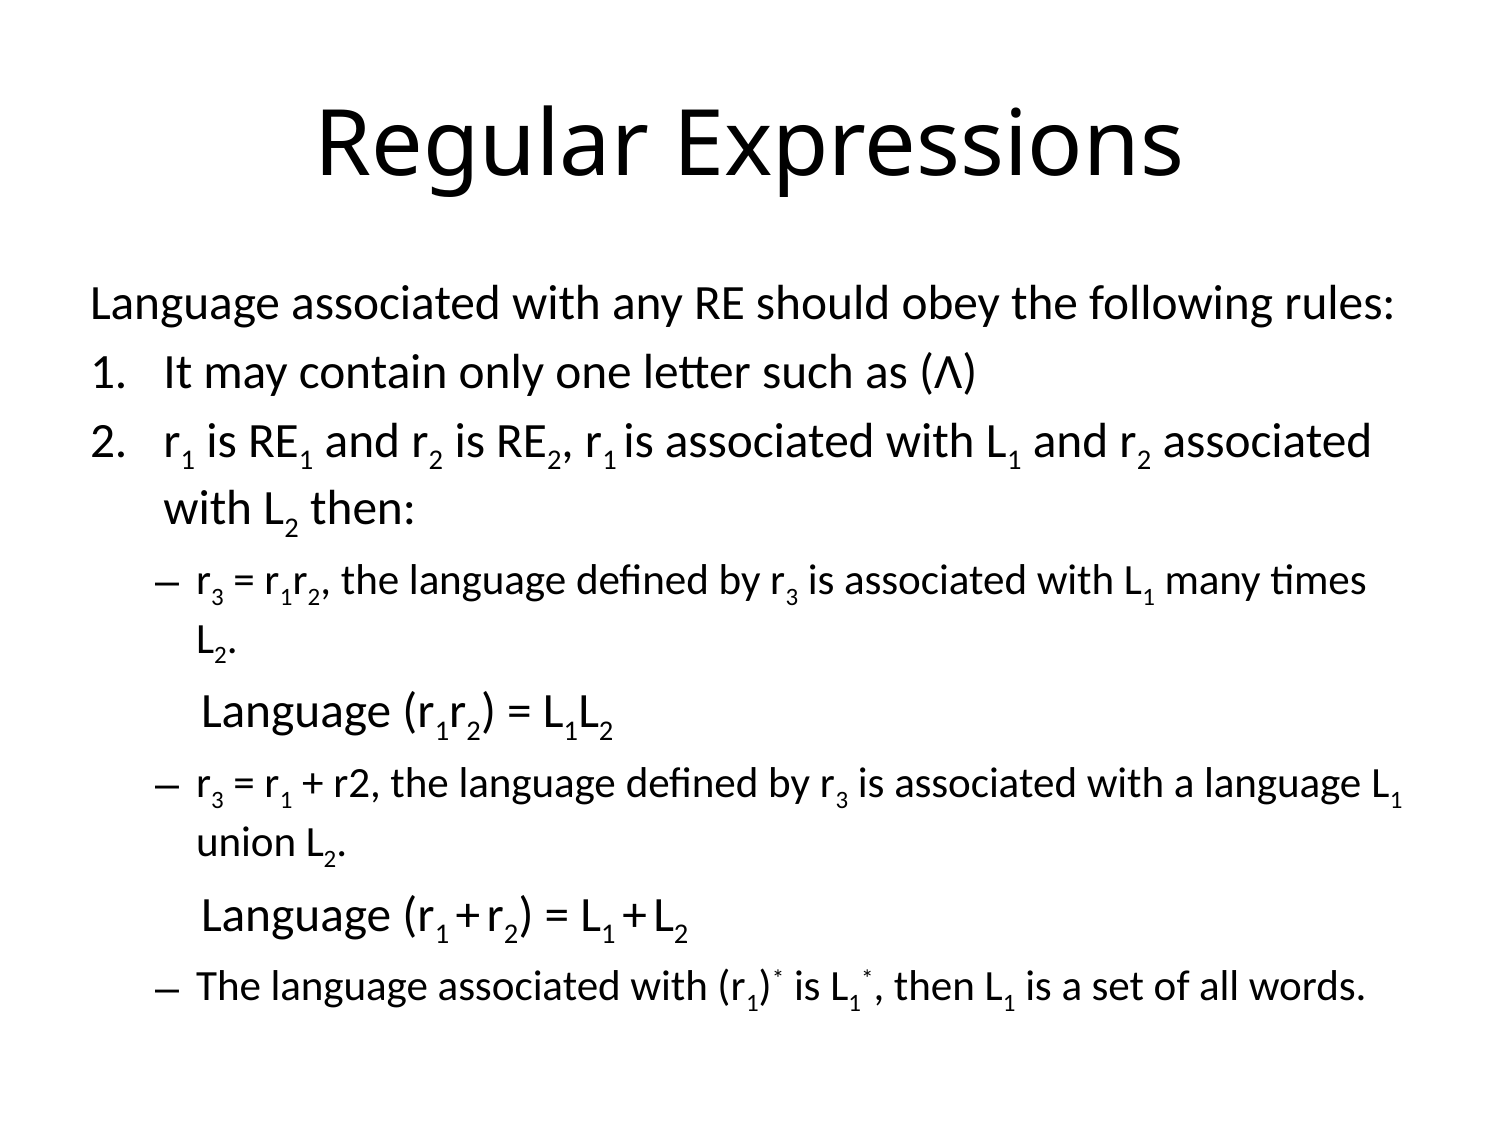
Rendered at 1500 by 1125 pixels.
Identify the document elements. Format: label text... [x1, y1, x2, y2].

list Language associated with any RE should obey the following rules: It may contain only one letter such as (Λ) r1 is RE1 and r2 is RE2, r1 is associated with L1 and r2 associated with L2 then: r3 = r1r2, the language defined by r3 is associated with L1 many times L2. Language (r1r2) = L1L2 r3 = r1 + r2, the language defined by r3 is associated with a language L1 union L2. Language (r1 + r2) = L1 + L2 The language associated with (r1)* is L1*, then L1 is a set of all words. [75, 262, 1425, 1088]
title Regular Expressions [75, 45, 1425, 233]
